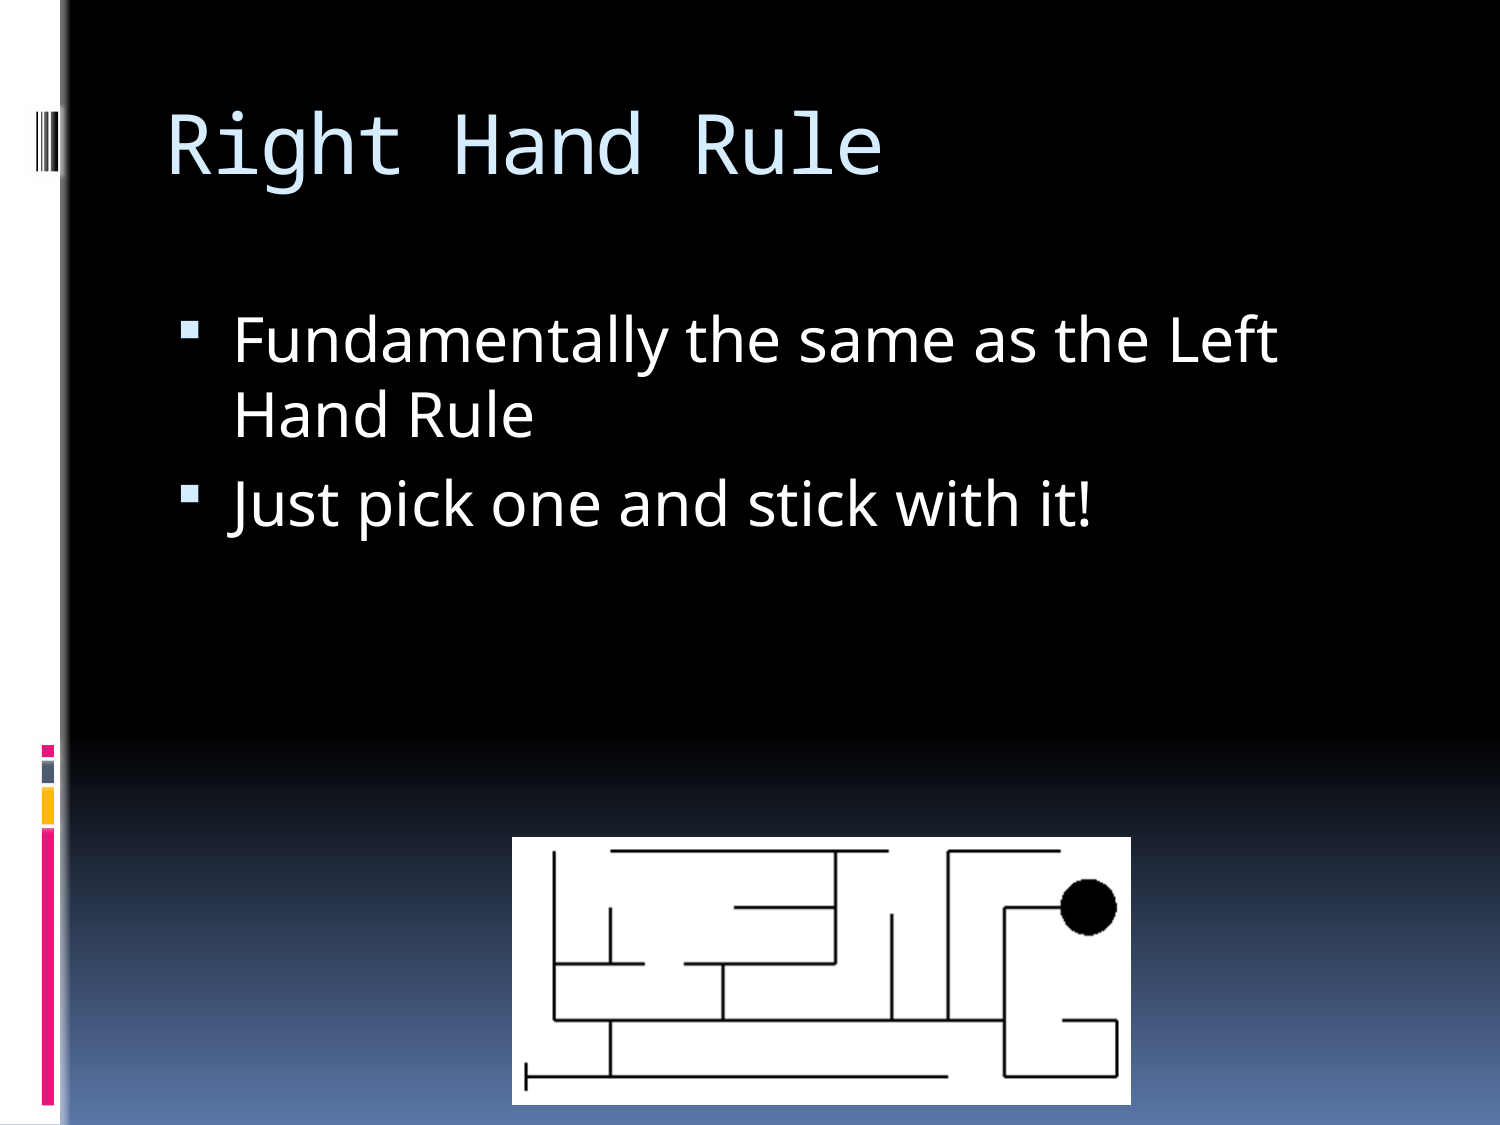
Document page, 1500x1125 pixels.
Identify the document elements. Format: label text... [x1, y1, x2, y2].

picture [511, 836, 1131, 1105]
list Fundamentally the same as the Left Hand Rule Just pick one and stick with it! [150, 292, 1425, 1043]
title Right Hand Rule [150, 83, 1425, 234]
